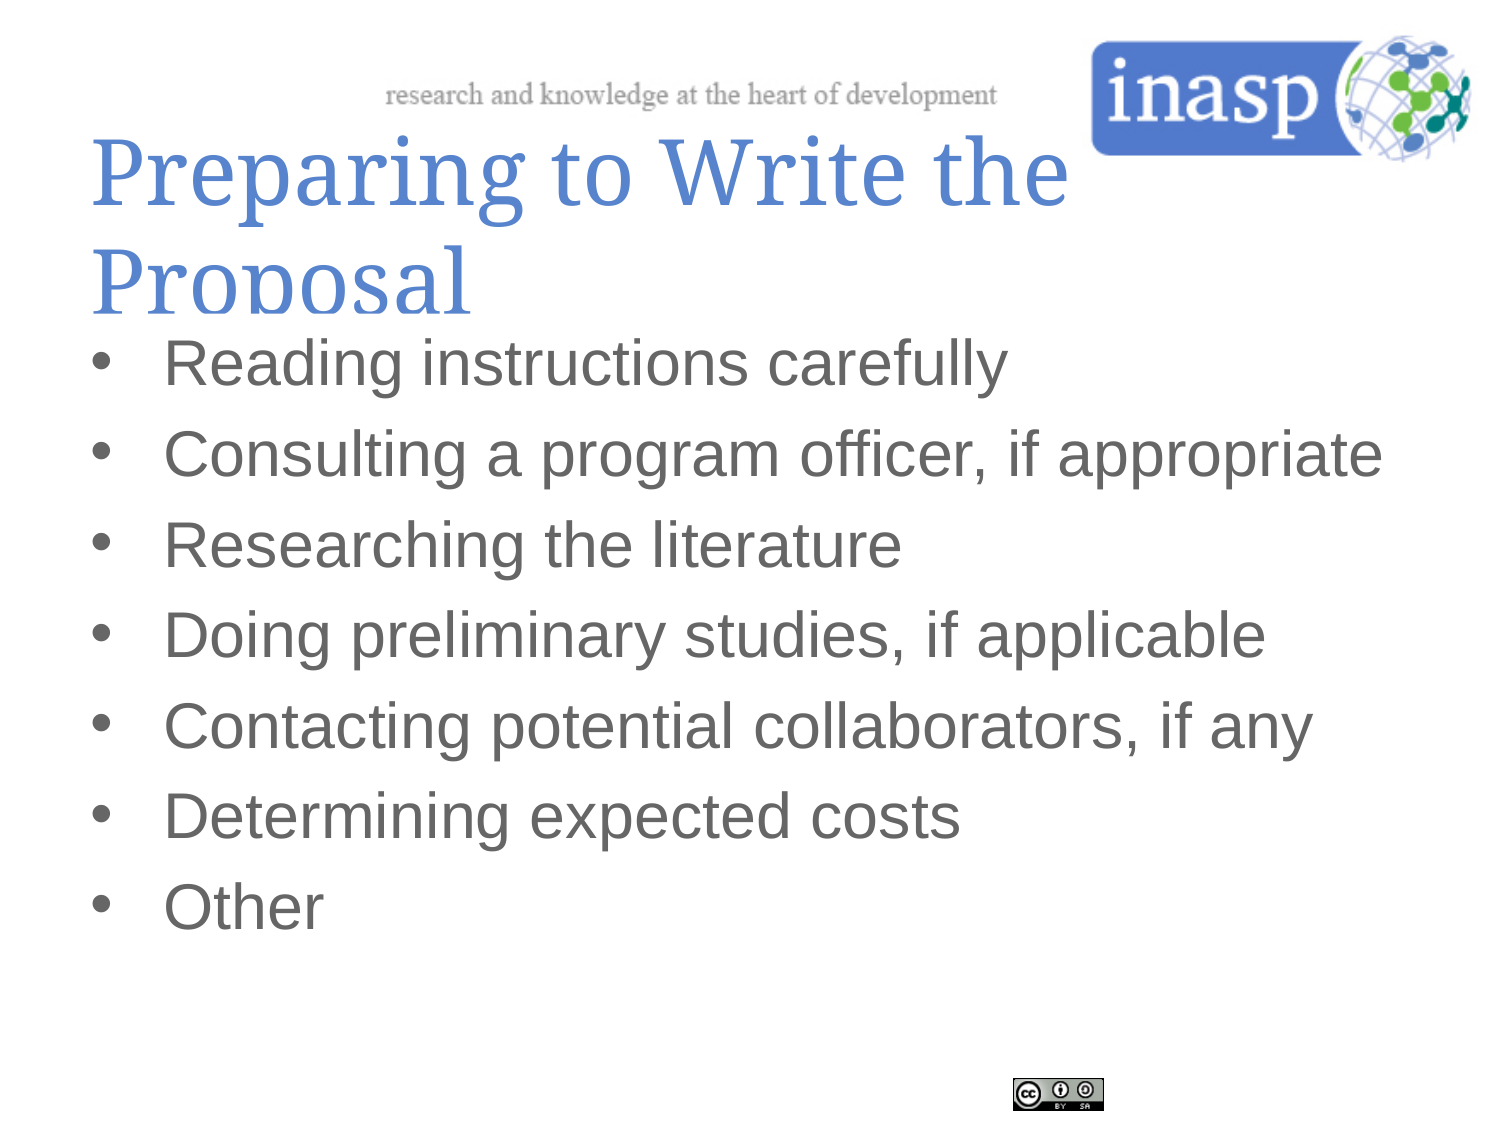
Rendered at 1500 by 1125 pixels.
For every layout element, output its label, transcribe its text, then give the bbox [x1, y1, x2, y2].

picture [1013, 1078, 1104, 1111]
title Preparing to Write the Proposal [75, 154, 1425, 294]
list Reading instructions carefully Consulting a program officer, if appropriate Researching the literature Doing preliminary studies, if applicable Contacting potential collaborators, if any Determining expected costs Other [75, 313, 1426, 1020]
picture [385, 24, 1484, 173]
